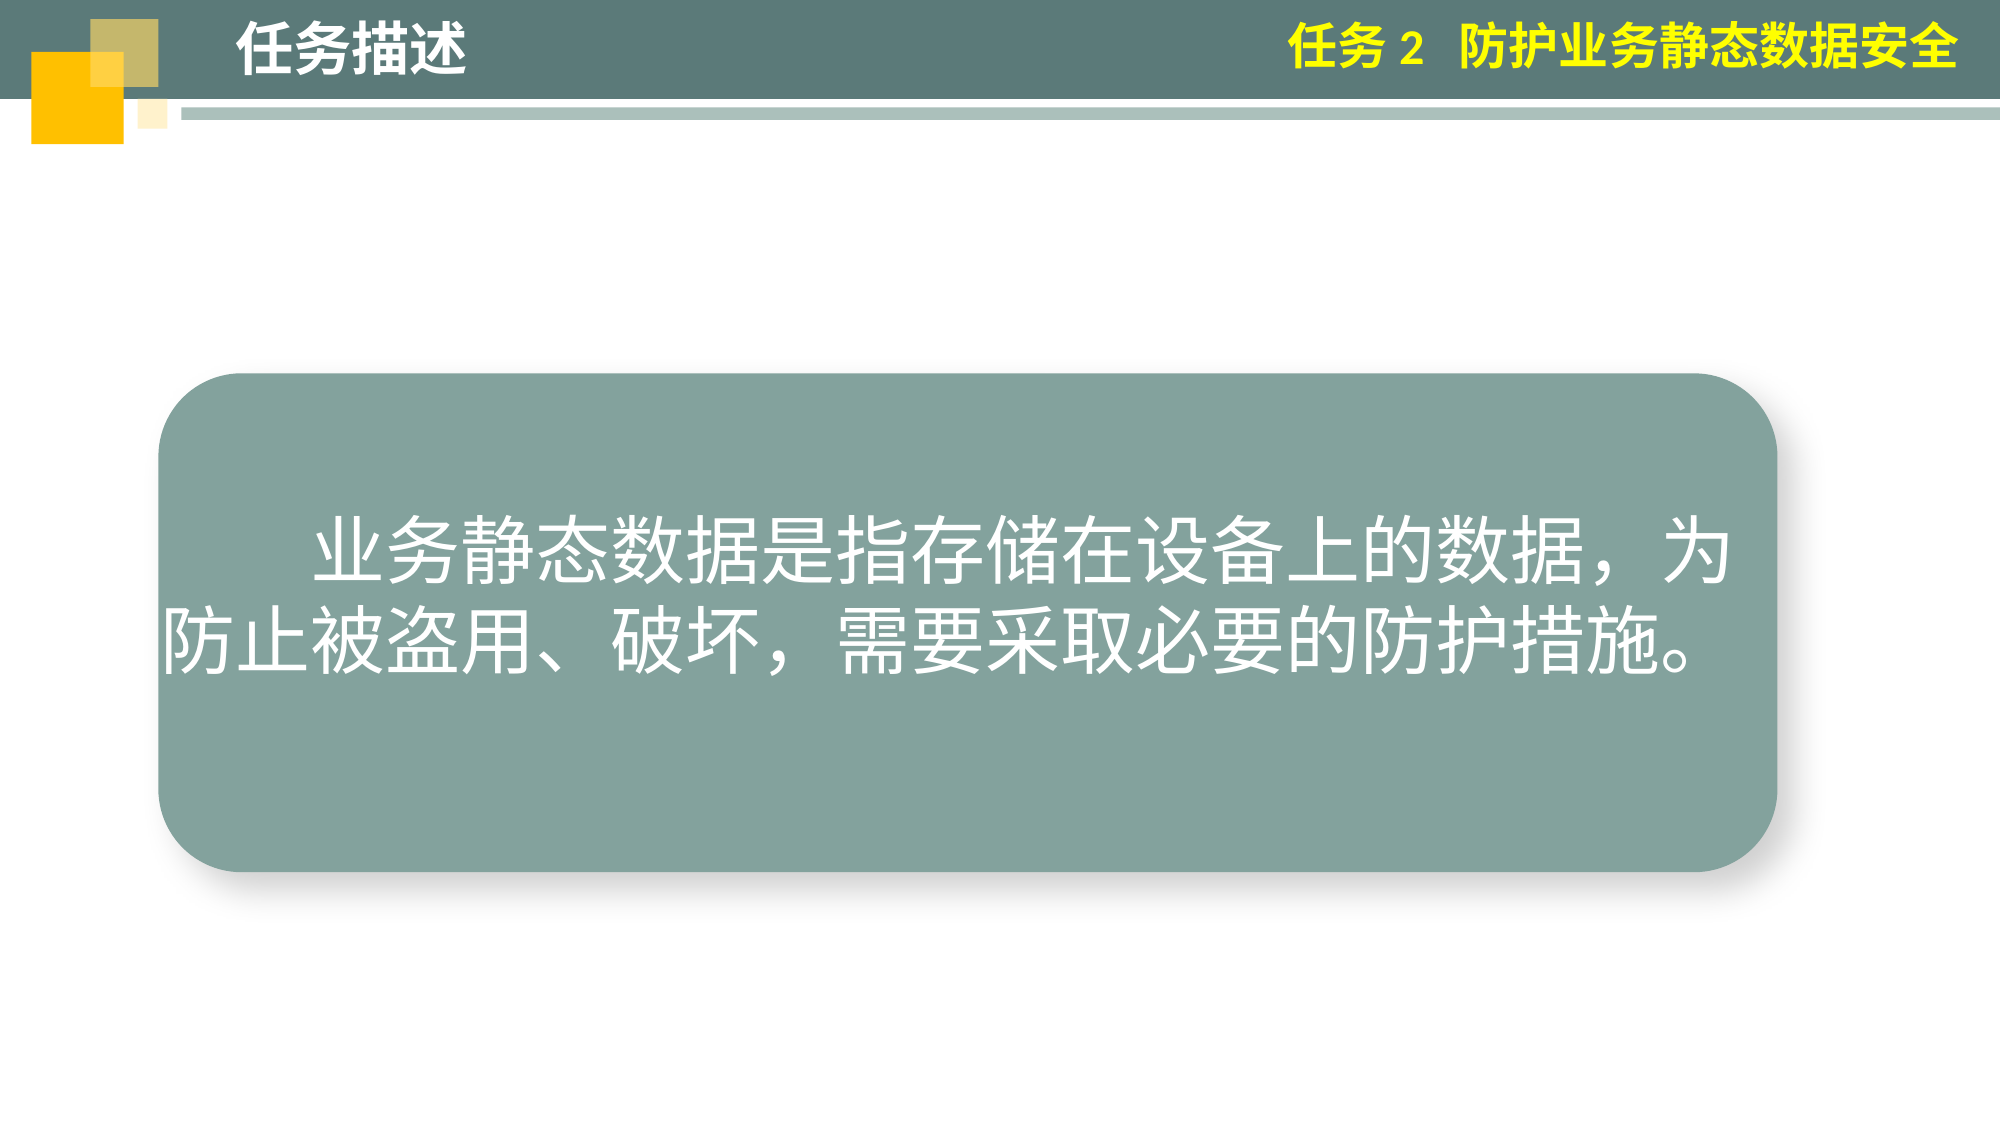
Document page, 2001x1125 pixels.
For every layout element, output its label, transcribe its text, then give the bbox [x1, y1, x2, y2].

text_box [158, 373, 1778, 495]
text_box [0, 0, 2000, 145]
text_box [158, 691, 1778, 873]
text_box 业务静态数据是指存储在设备上的数据，为防止被盗用、破坏，需要采取必要的防护措施。 [145, 495, 1787, 691]
